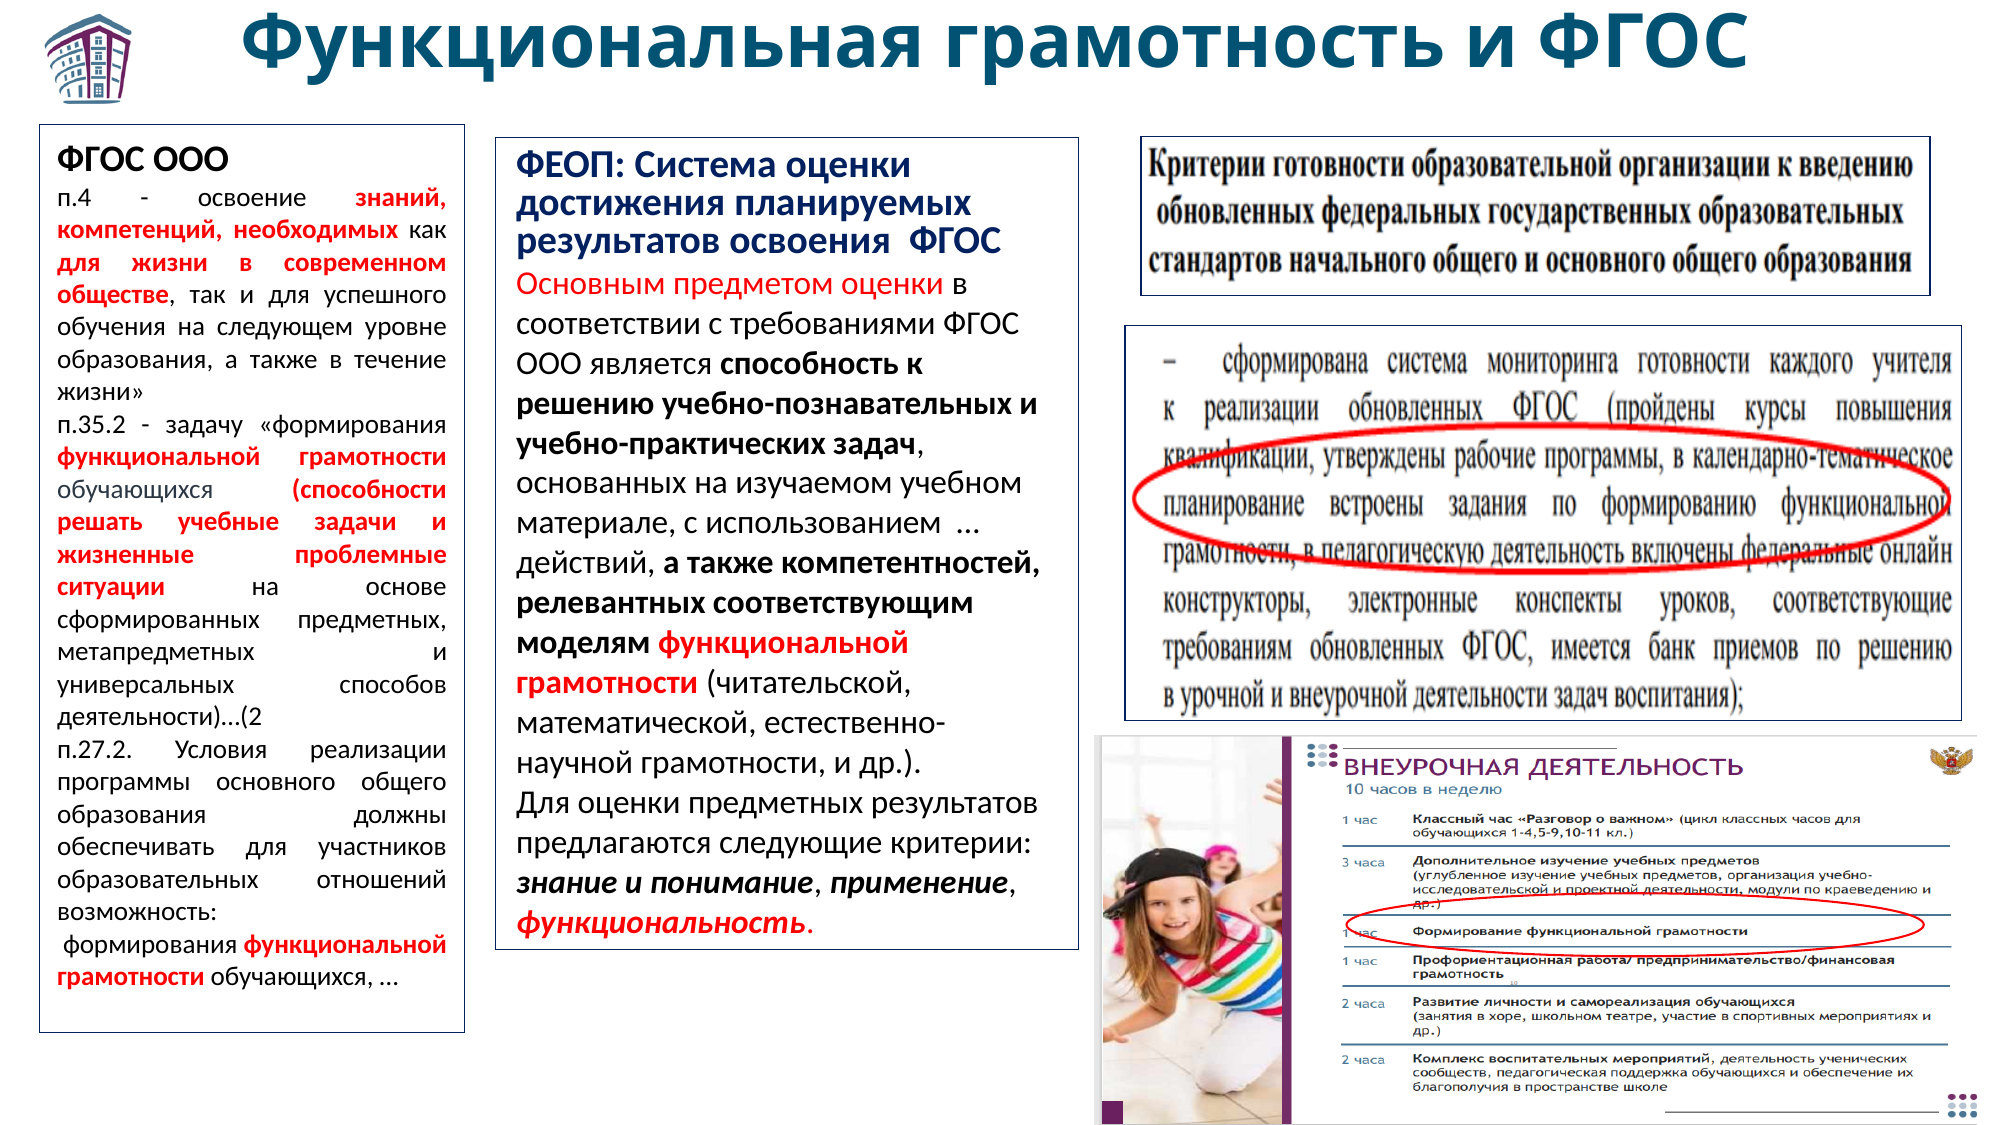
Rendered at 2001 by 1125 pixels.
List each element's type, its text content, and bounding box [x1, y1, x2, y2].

text_box ФГОС ООО п.4 - освоение знаний, компетенций, необходимых как для жизни в современном обществе, так и для успешного обучения на следующем уровне образования, а также в течение жизни» п.35.2 - задачу «формирования функциональной грамотности обучающихся (способности решать учебные задачи и жизненные проблемные ситуации на основе сформированных предметных, метапредметных и универсальных способов деятельности)…(2 п.27.2. Условия реализации программы основного общего образования должны обеспечивать для участников образовательных отношений возможность: формирования функциональной грамотности обучающихся, … [39, 124, 465, 1033]
text_box ФЕОП: Система оценки достижения планируемых результатов освоения ФГОС Основным предметом оценки в соответствии с требованиями ФГОС ООО является способность к решению учебно-познавательных и учебно-практических задач, основанных на изучаемом учебном материале, с использованием … действий, а также компетентностей, релевантных соответствующим моделям функциональной грамотности (читательской, математической, естественно-научной грамотности, и др.). Для оценки предметных результатов предлагаются следующие критерии: знание и понимание, применение, функциональность. [495, 137, 1079, 950]
picture [1125, 326, 1961, 720]
title Функциональная грамотность и ФГОС [151, 23, 1841, 153]
picture [1141, 137, 1930, 295]
picture [39, 10, 134, 106]
picture [1094, 735, 1977, 1125]
